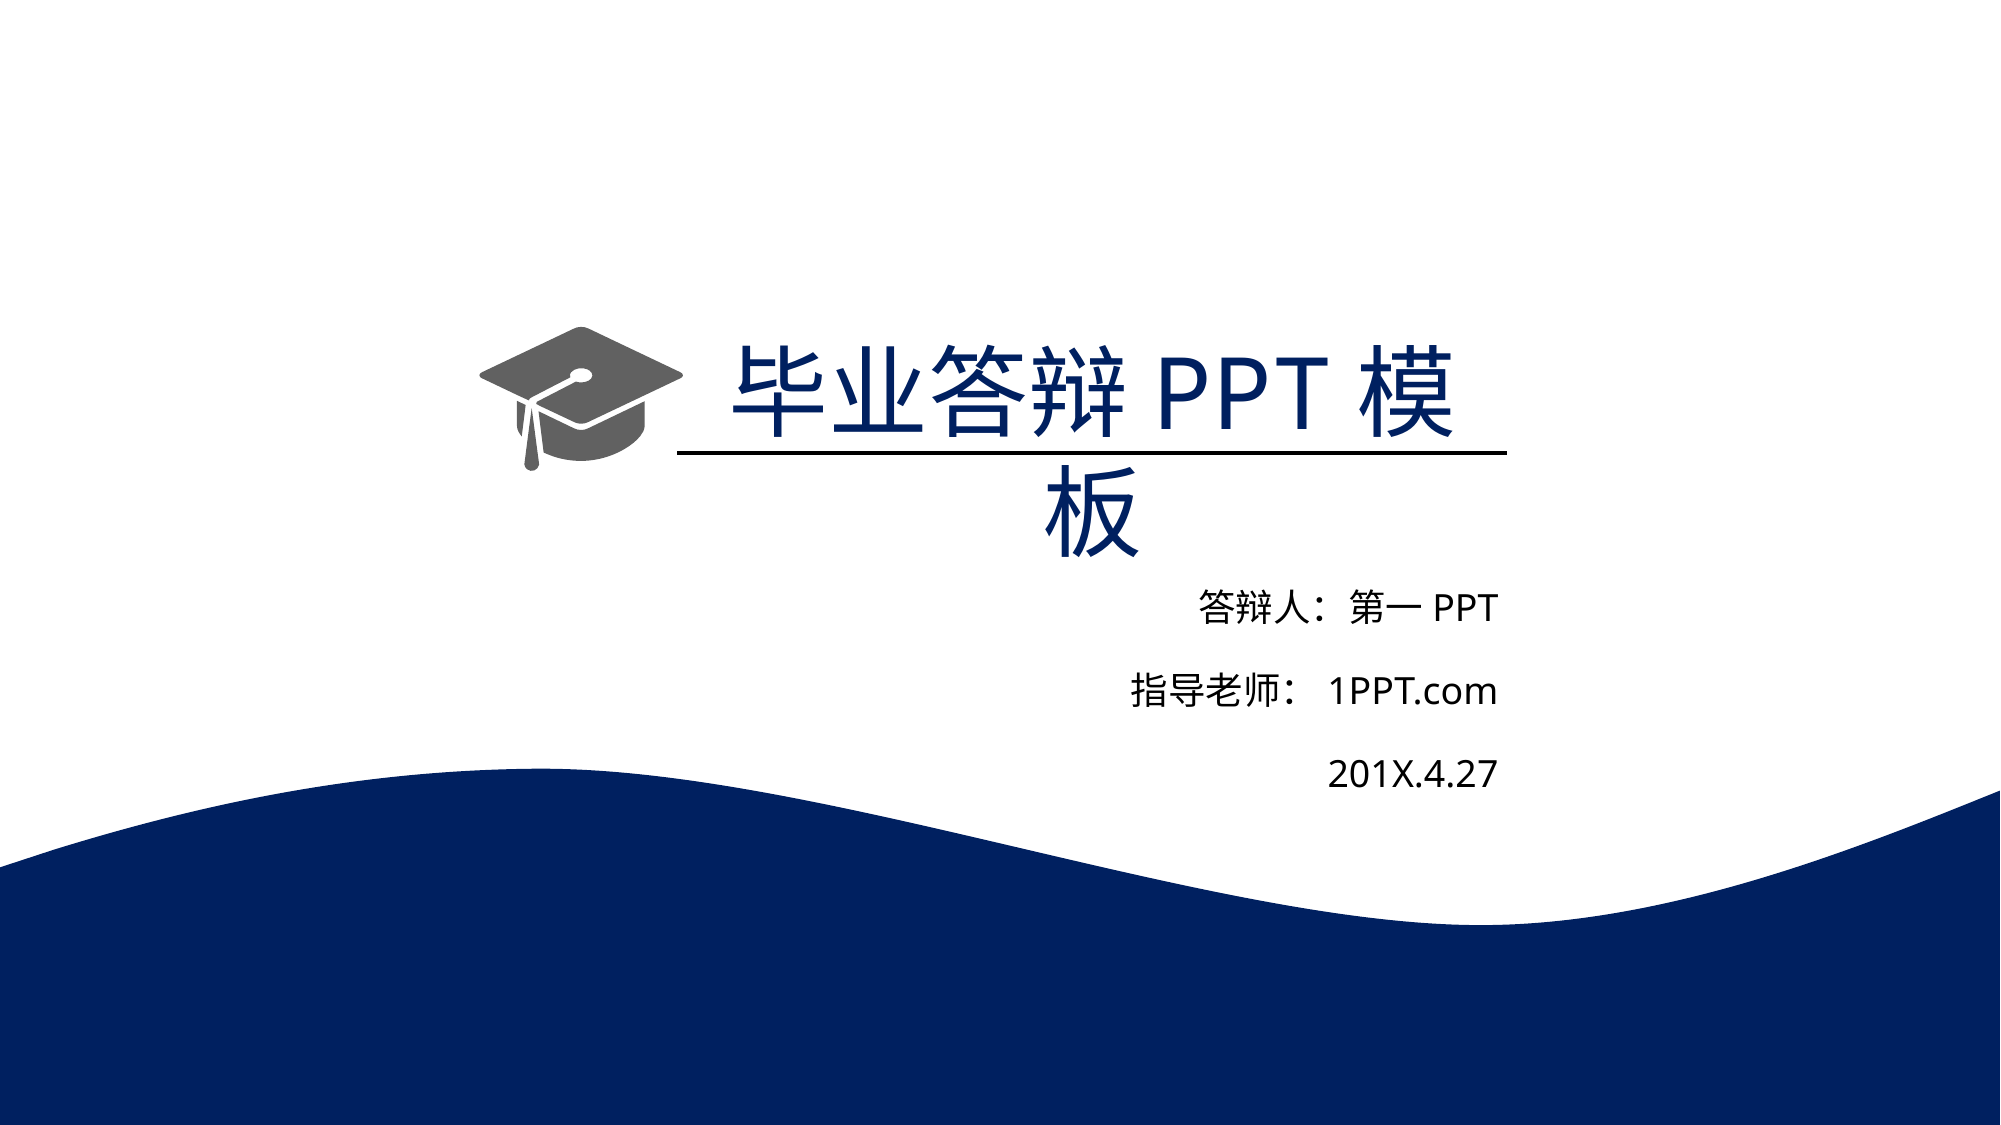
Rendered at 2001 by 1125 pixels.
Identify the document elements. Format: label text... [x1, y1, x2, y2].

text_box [1092, 576, 1514, 804]
text_box [0, 767, 2000, 1125]
text_box 毕业答辩PPT模板 [663, 322, 1521, 577]
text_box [479, 326, 684, 472]
